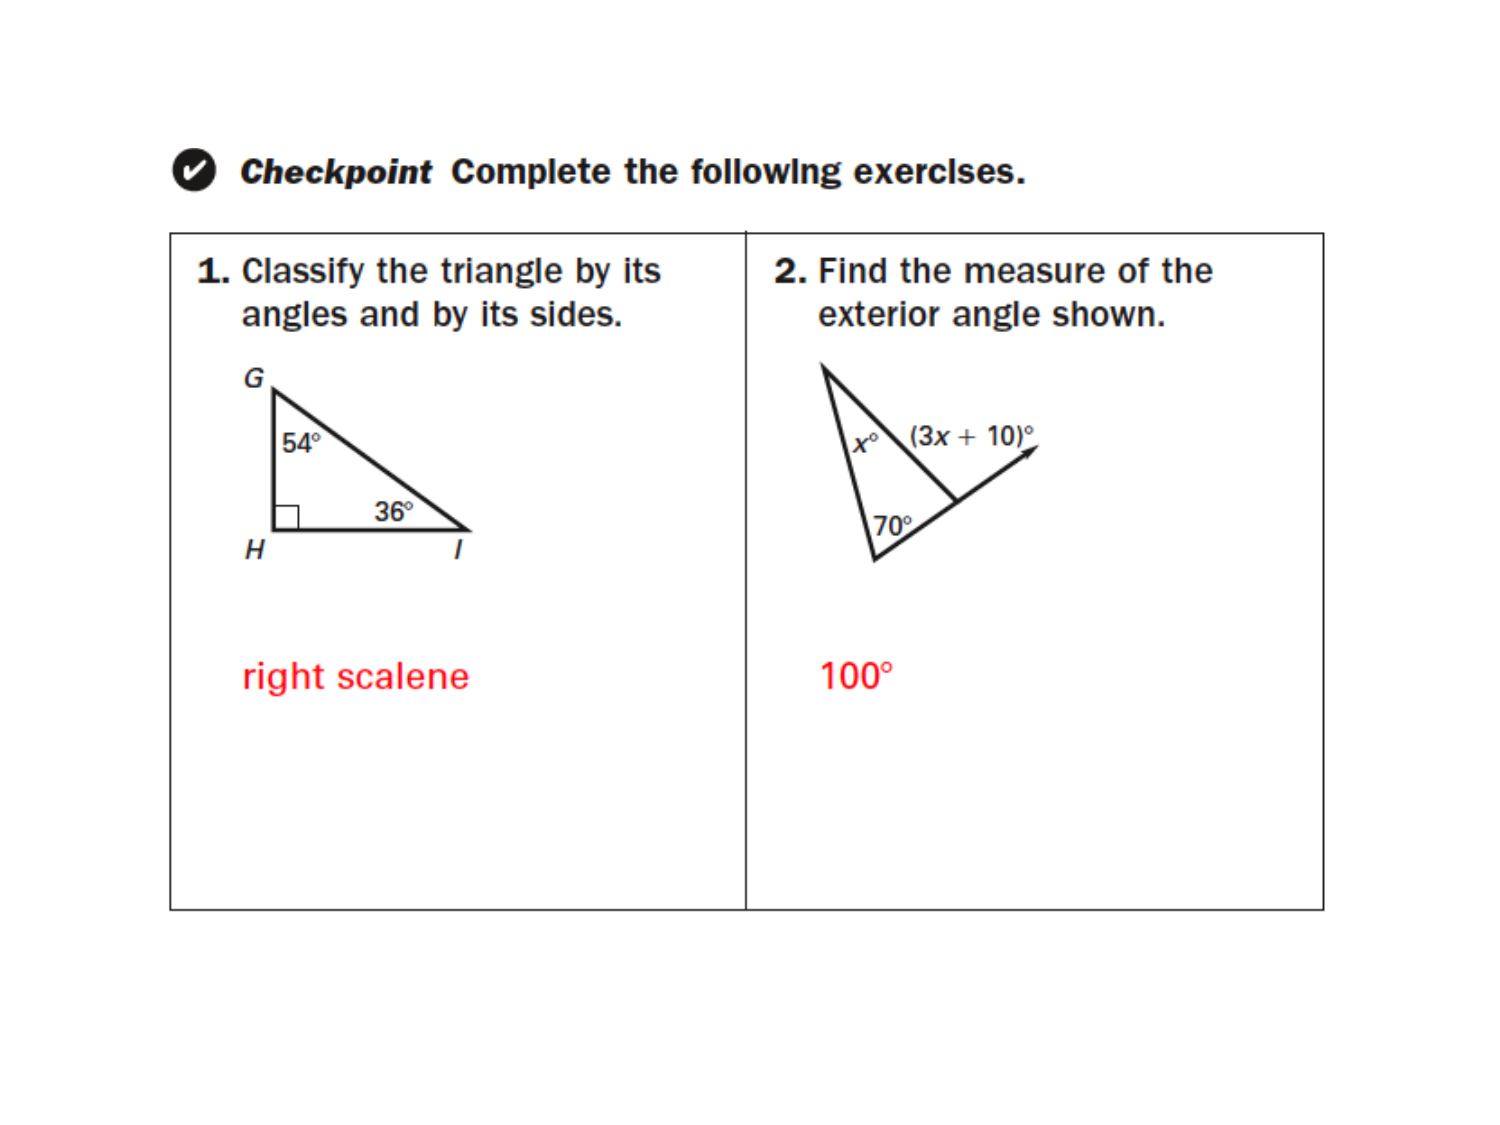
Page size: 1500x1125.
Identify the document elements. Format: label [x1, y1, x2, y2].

list [112, 148, 1388, 952]
